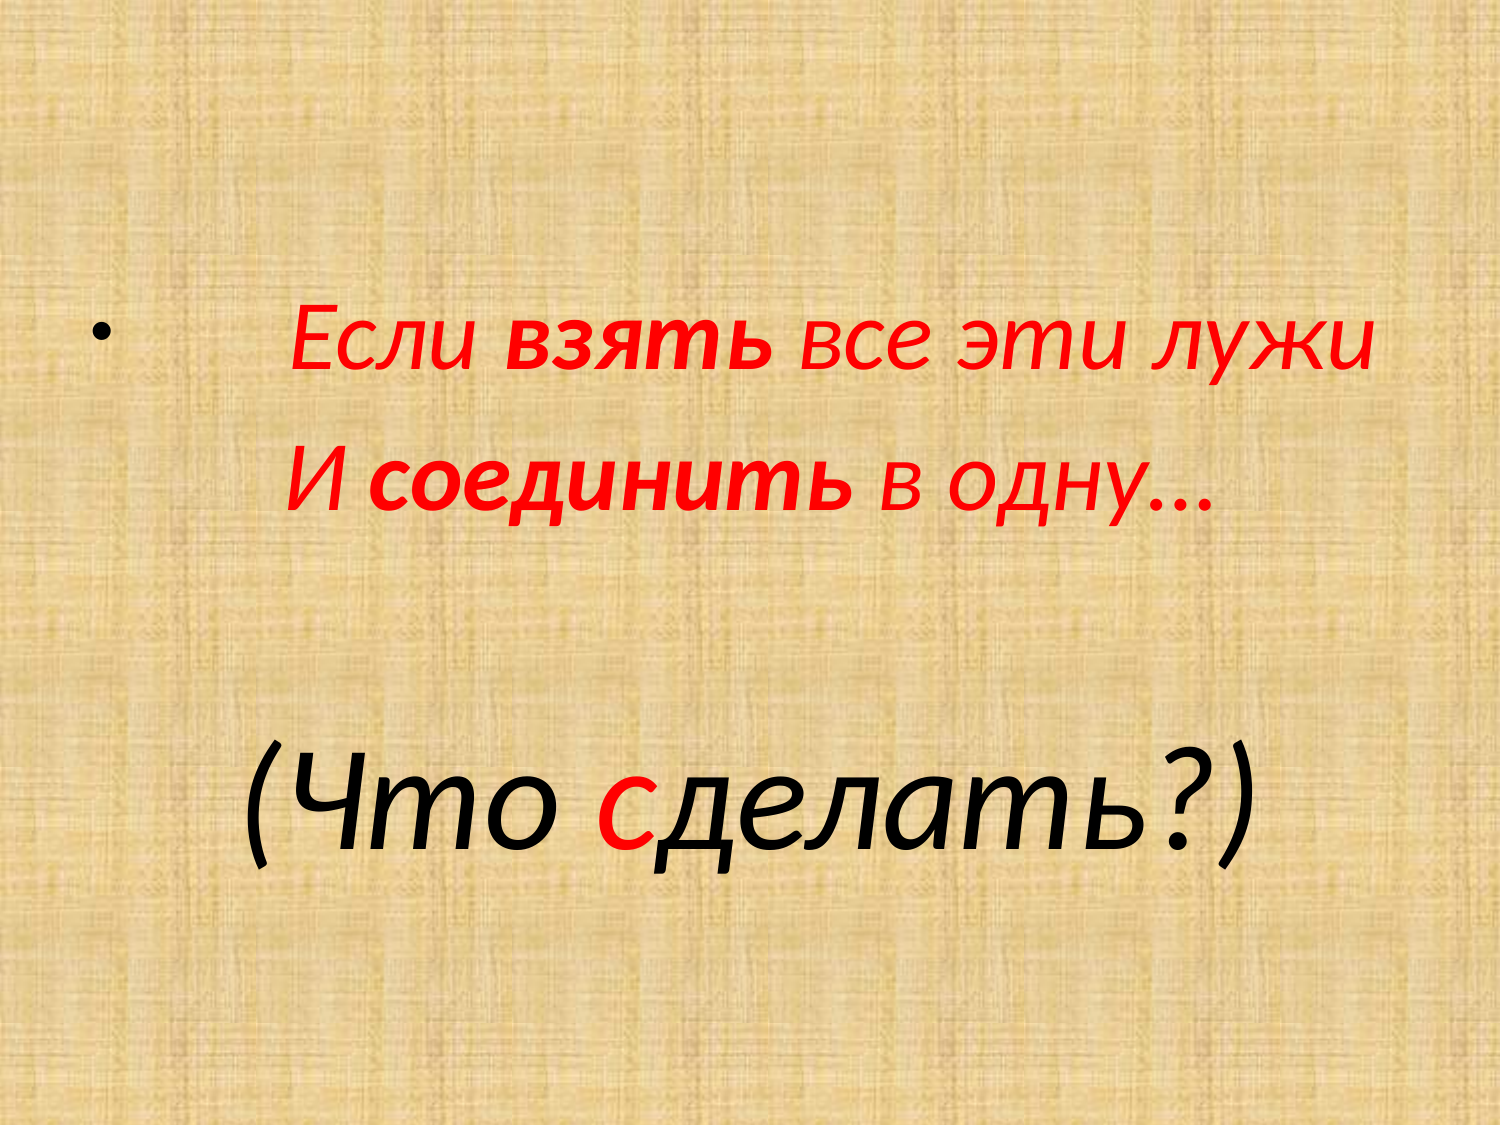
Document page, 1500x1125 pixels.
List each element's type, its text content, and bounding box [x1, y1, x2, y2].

list Если взять все эти лужи И соединить в одну… (Что сделать?) [75, 262, 1425, 1005]
picture [0, 0, 1500, 1125]
